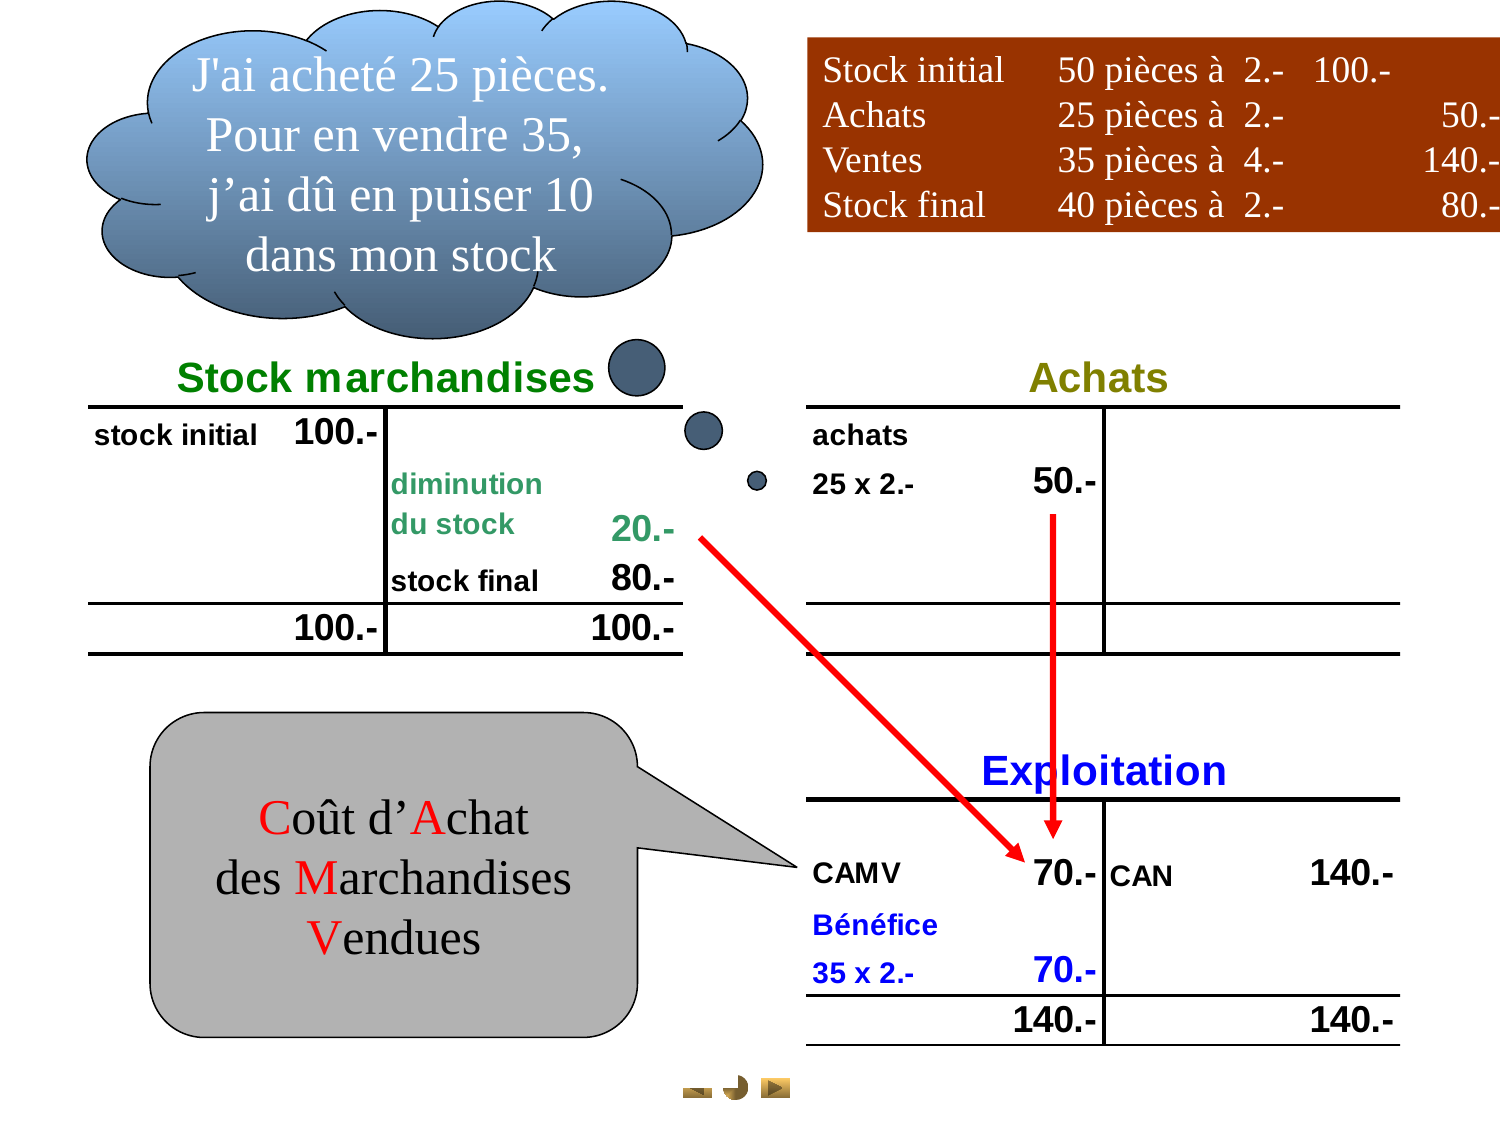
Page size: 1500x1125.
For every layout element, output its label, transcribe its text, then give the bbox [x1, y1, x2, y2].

text_box [62, 699, 738, 1088]
text_box Stock initial 50 pièces à 2.- 100.- Achats 25 pièces à 2.- 50.- Ventes 35 pièces à 4.- 140.- Stock final 40 pièces à 2.- 80.- [807, 37, 1500, 233]
text_box J'ai acheté 25 pièces. Pour en vendre 35, j’ai dû en puiser 10 dans mon stock [86, 1, 763, 339]
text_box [87, 349, 1402, 1048]
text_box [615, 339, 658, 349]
